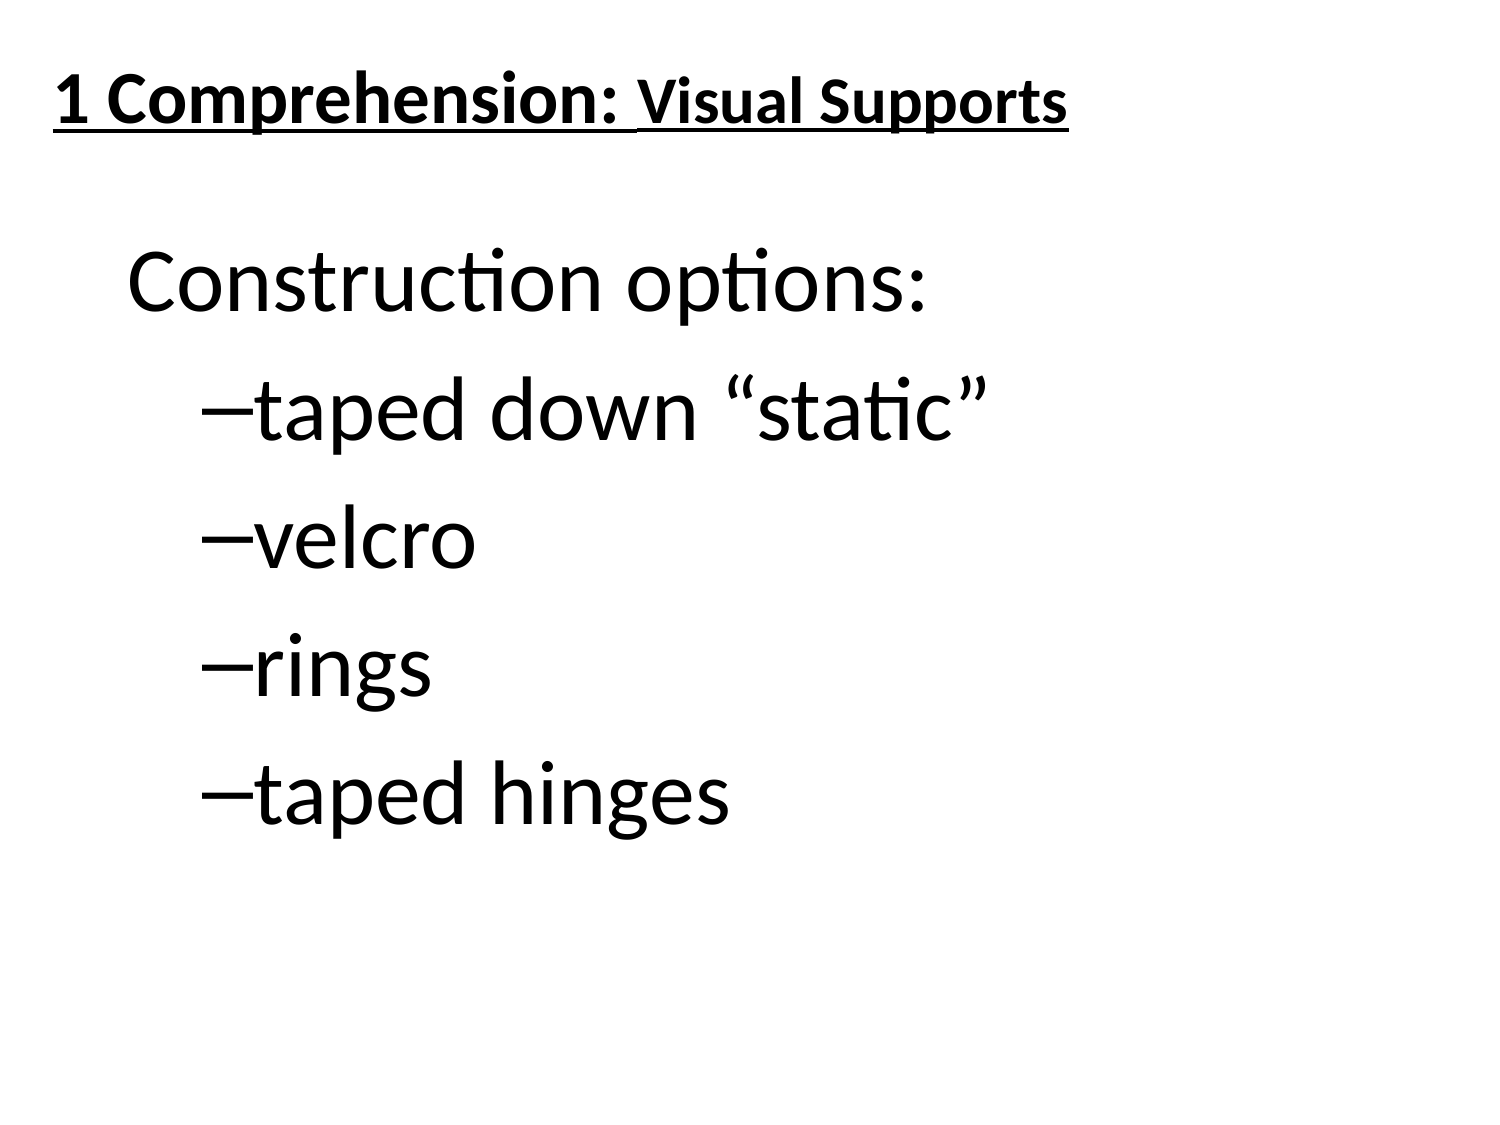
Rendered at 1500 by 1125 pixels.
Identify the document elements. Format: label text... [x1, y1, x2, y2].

title 1 Comprehension: Visual Supports [37, 0, 1313, 188]
list Construction options: taped down “static” velcro rings taped hinges [112, 212, 1388, 1000]
